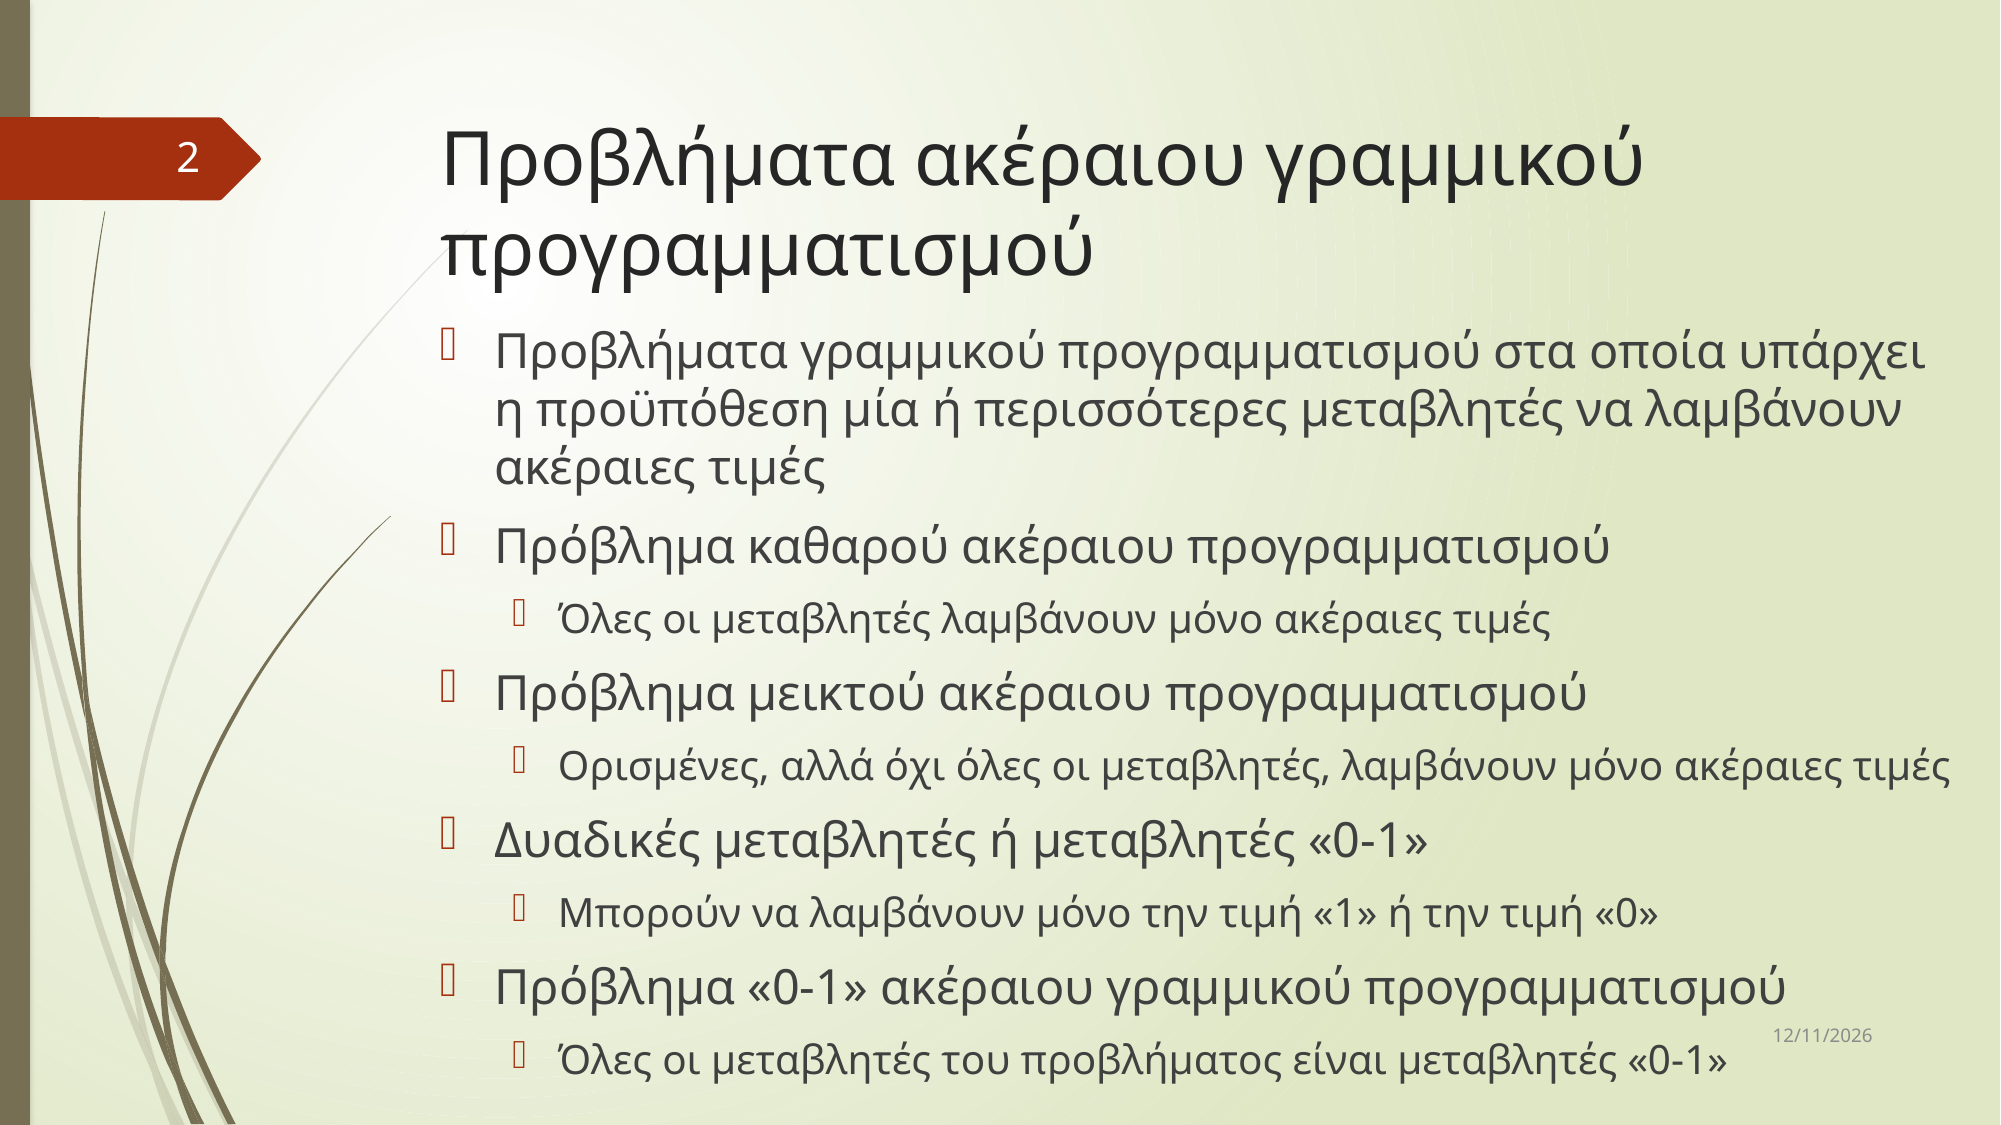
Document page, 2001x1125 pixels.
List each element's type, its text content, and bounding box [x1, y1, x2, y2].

title Προβλήματα ακέραιου γραμμικού προγραμματισμού [425, 102, 1888, 312]
slide_number 2 [87, 129, 216, 190]
list Προβλήματα γραμμικού προγραμματισμού στα οποία υπάρχει η προϋπόθεση μία ή περισσότερες μεταβλητές να λαμβάνουν ακέραιες τιμές Πρόβλημα καθαρού ακέραιου προγραμματισμού Όλες οι μεταβλητές λαμβάνουν μόνο ακέραιες τιμές Πρόβλημα μεικτού ακέραιου προγραμματισμού Ορισμένες, αλλά όχι όλες οι μεταβλητές, λαμβάνουν μόνο ακέραιες τιμές Δυαδικές μεταβλητές ή μεταβλητές «0-1» Μπορούν να λαμβάνουν μόνο την τιμή «1» ή την τιμή «0» Πρόβλημα «0-1» ακέραιου γραμμικού προγραμματισμού Όλες οι μεταβλητές του προβλήματος είναι μεταβλητές «0-1» [424, 312, 1975, 1113]
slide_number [1699, 1005, 1888, 1067]
